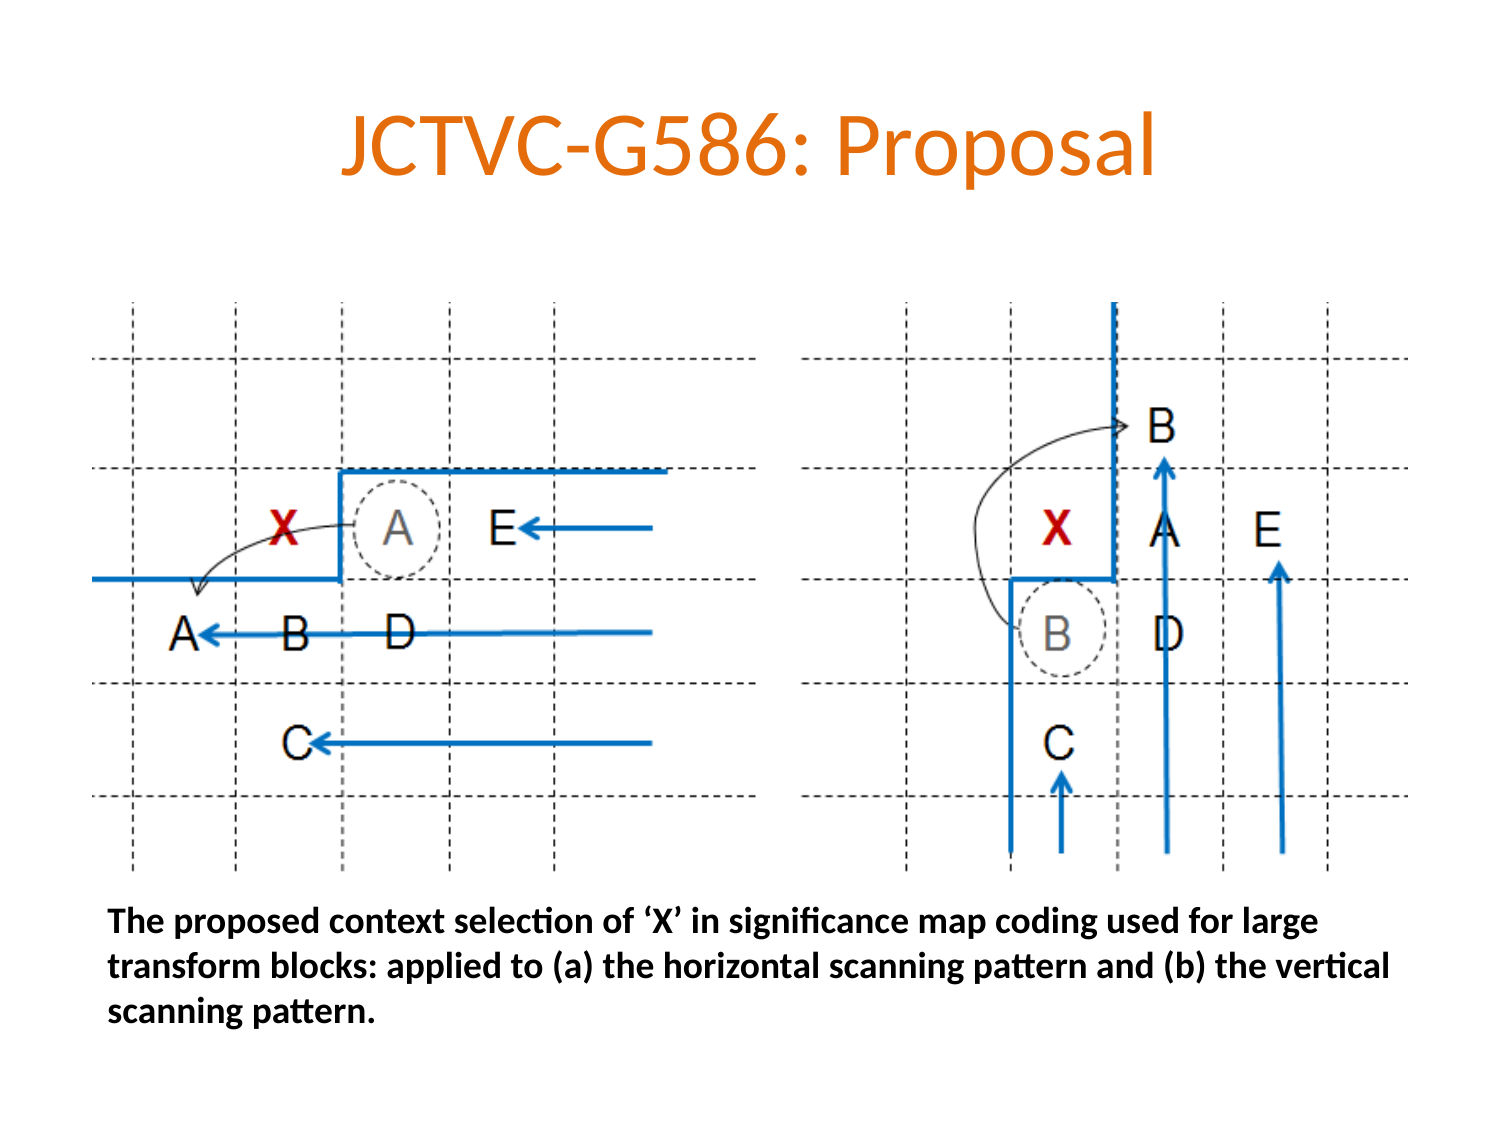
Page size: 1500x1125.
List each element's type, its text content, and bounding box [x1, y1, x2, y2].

text_box The proposed context selection of ‘X’ in significance map coding used for large transform blocks: applied to (a) the horizontal scanning pattern and (b) the vertical scanning pattern. [92, 888, 1427, 1039]
title JCTVC-G586: Proposal [75, 45, 1425, 233]
picture [92, 302, 1408, 875]
